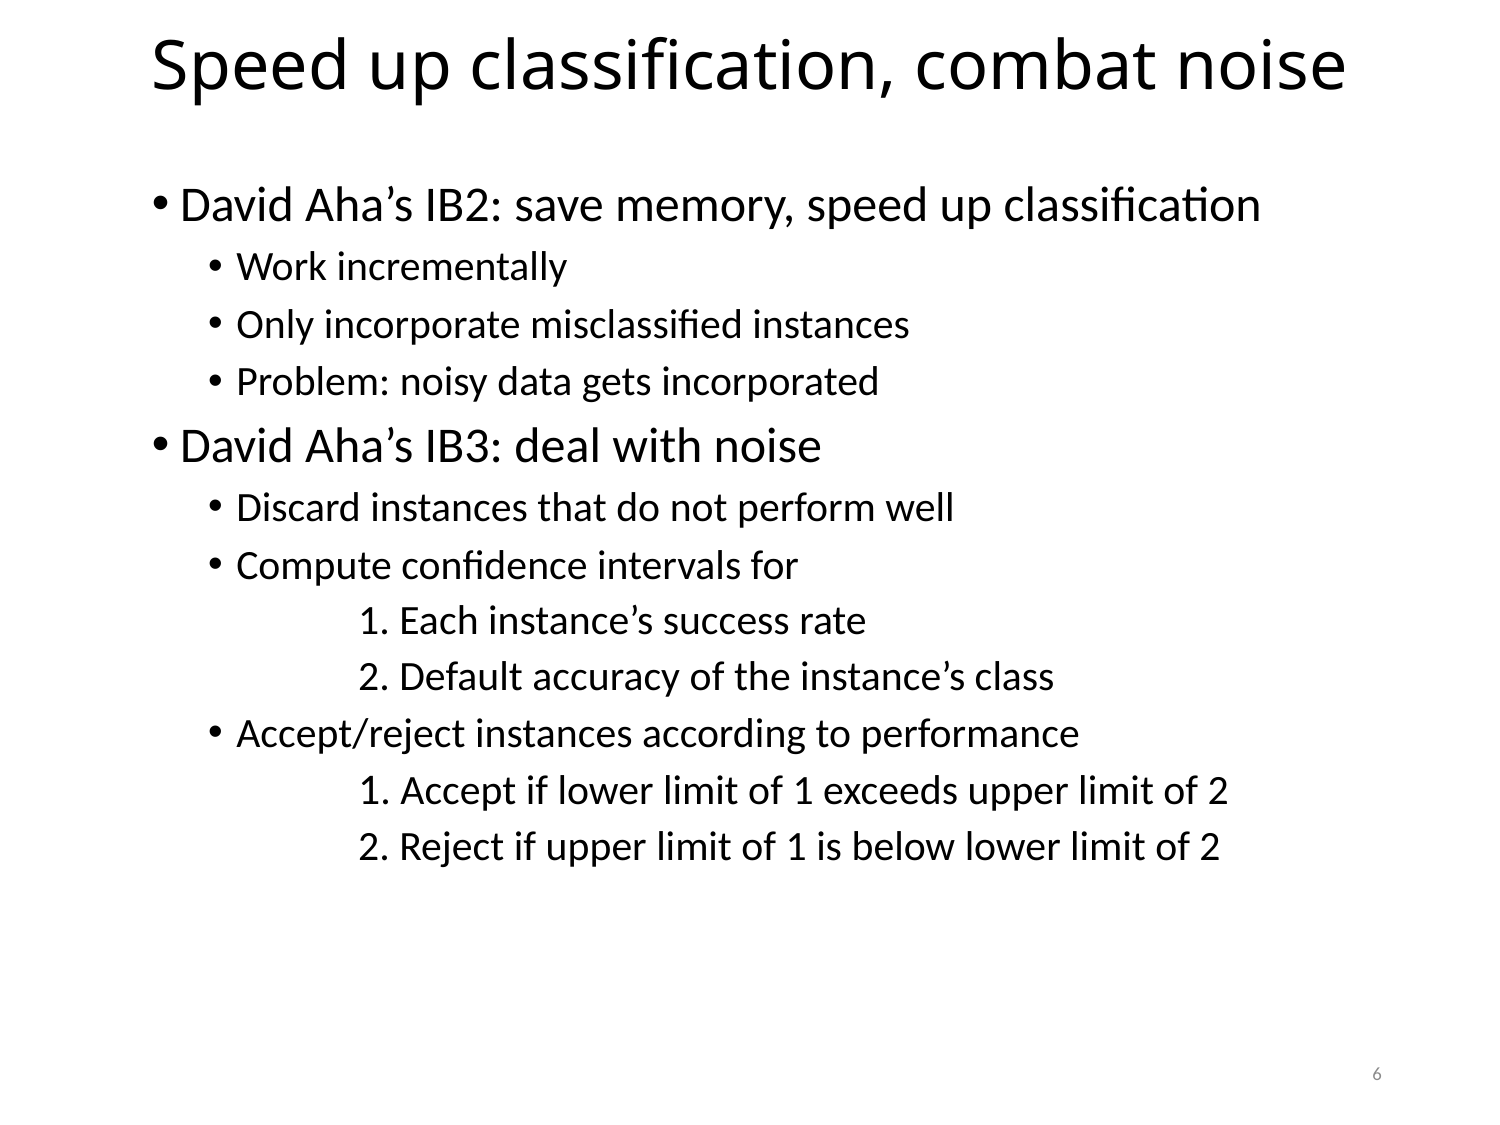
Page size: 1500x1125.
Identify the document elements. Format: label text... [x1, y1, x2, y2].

slide_number 6 [1059, 1042, 1397, 1103]
list David Aha’s IB2: save memory, speed up classification Work incrementally Only incorporate misclassified instances Problem: noisy data gets incorporated David Aha’s IB3: deal with noise Discard instances that do not perform well Compute confidence intervals for 1. Each instance’s success rate 2. Default accuracy of the instance’s class Accept/reject instances according to performance 1. Accept if lower limit of 1 exceeds upper limit of 2 2. Reject if upper limit of 1 is below lower limit of 2 [137, 171, 1462, 924]
title Speed up classification, combat noise [137, 0, 1375, 148]
